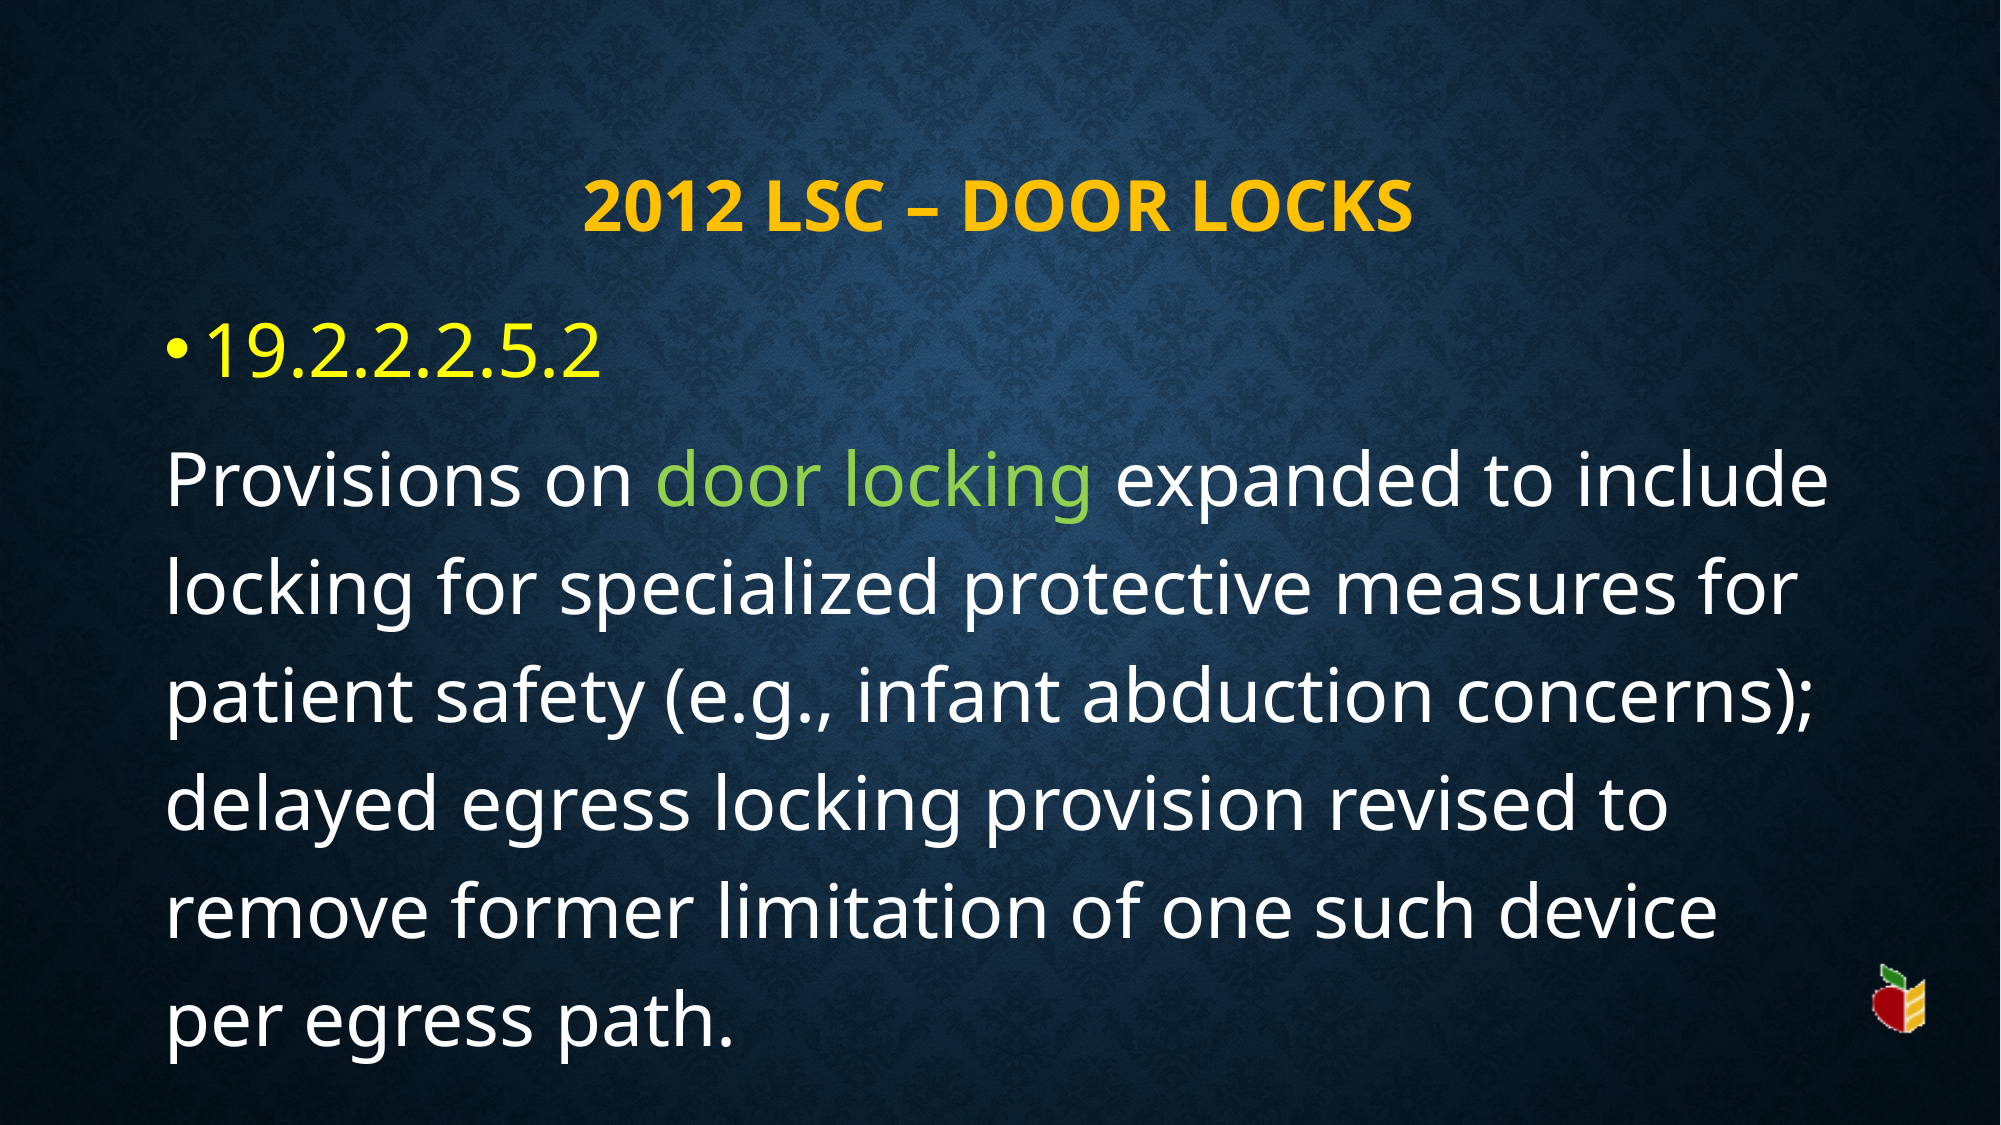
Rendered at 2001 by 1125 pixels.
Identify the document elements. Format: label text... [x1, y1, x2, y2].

title 2012 Lsc – door locks [149, 99, 1849, 277]
picture [1870, 961, 1929, 1037]
list 19.2.2.2.5.2 Provisions on door locking expanded to include locking for specialized protective measures for patient safety (e.g., infant abduction concerns); delayed egress locking provision revised to remove former limitation of one such device per egress path. [149, 277, 1849, 1053]
